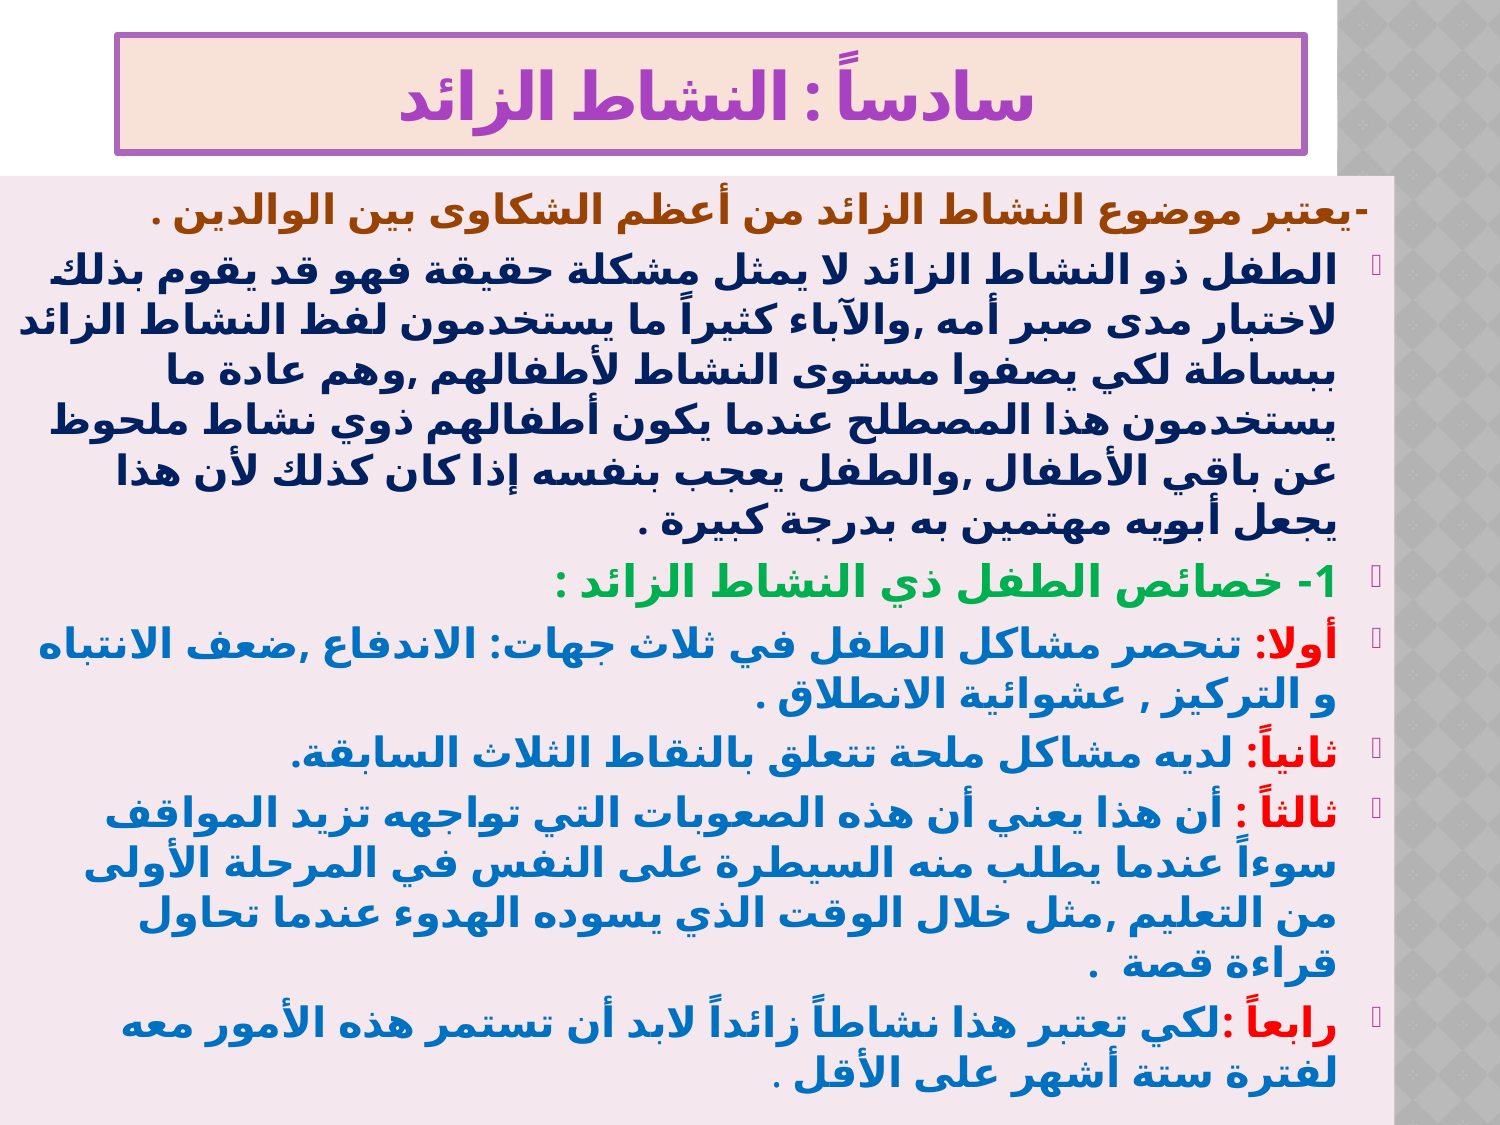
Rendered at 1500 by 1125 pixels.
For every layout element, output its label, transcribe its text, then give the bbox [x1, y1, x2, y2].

title سادساً : النشاط الزائد [114, 32, 1308, 156]
list -يعتبر موضوع النشاط الزائد من أعظم الشكاوى بين الوالدين . الطفل ذو النشاط الزائد لا يمثل مشكلة حقيقة فهو قد يقوم بذلك لاختبار مدى صبر أمه ,والآباء كثيراً ما يستخدمون لفظ النشاط الزائد ببساطة لكي يصفوا مستوى النشاط لأطفالهم ,وهم عادة ما يستخدمون هذا المصطلح عندما يكون أطفالهم ذوي نشاط ملحوظ عن باقي الأطفال ,والطفل يعجب بنفسه إذا كان كذلك لأن هذا يجعل أبويه مهتمين به بدرجة كبيرة . 1- خصائص الطفل ذي النشاط الزائد : أولا: تنحصر مشاكل الطفل في ثلاث جهات: الاندفاع ,ضعف الانتباه و التركيز , عشوائية الانطلاق . ثانياً: لديه مشاكل ملحة تتعلق بالنقاط الثلاث السابقة. ثالثاً : أن هذا يعني أن هذه الصعوبات التي تواجهه تزيد المواقف سوءاً عندما يطلب منه السيطرة على النفس في المرحلة الأولى من التعليم ,مثل خلال الوقت الذي يسوده الهدوء عندما تحاول قراءة قصة . رابعاً :لكي تعتبر هذا نشاطاً زائداً لابد أن تستمر هذه الأمور معه لفترة ستة أشهر على الأقل . [0, 175, 1395, 1125]
